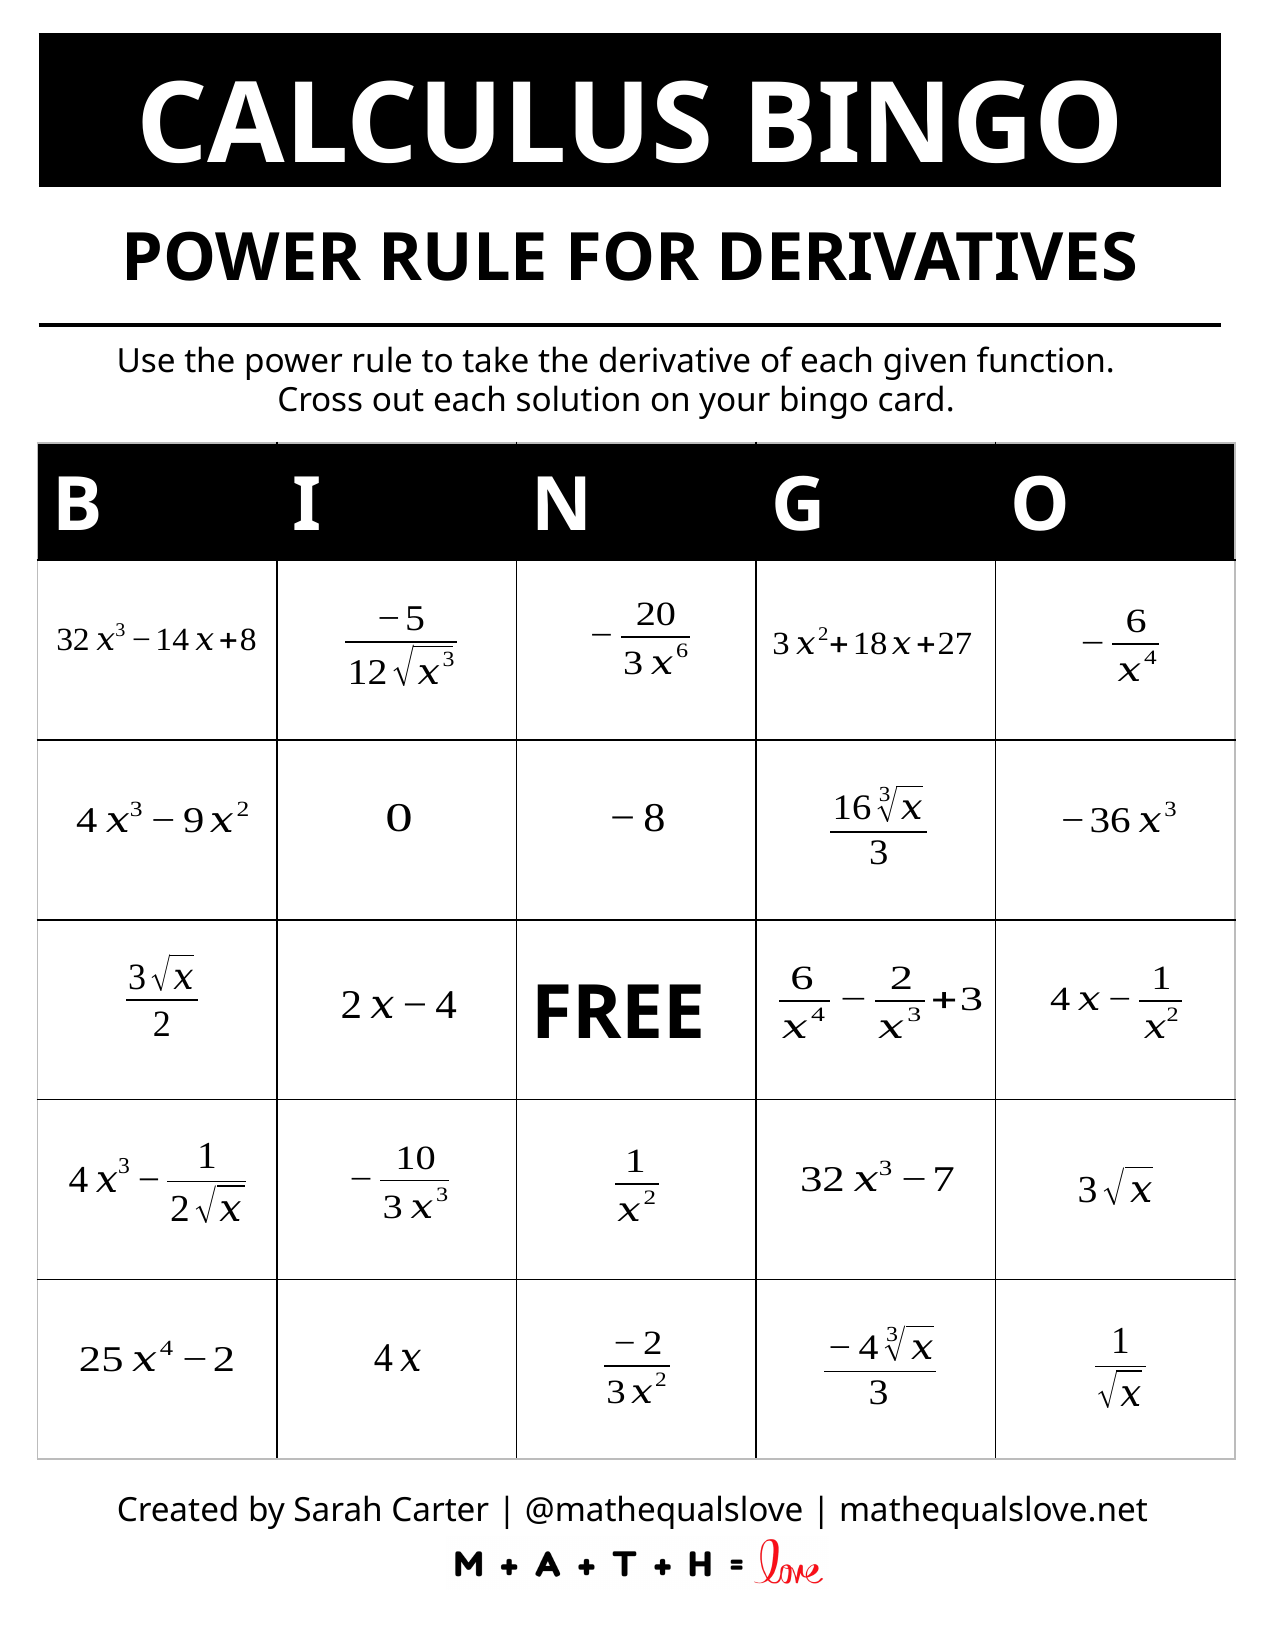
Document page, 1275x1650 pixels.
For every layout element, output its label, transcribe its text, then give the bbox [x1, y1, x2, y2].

table_cell [996, 921, 1234, 1099]
table_header B [38, 444, 276, 559]
table_cell [517, 1280, 755, 1458]
table_cell [517, 1100, 755, 1279]
text_box Created by Sarah Carter | @mathequalslove | mathequalslove.net [53, 1481, 1222, 1536]
table_cell [996, 741, 1234, 919]
table_cell [38, 921, 276, 1099]
table_cell [757, 561, 995, 739]
table_cell [757, 741, 995, 919]
table_cell [757, 921, 995, 1099]
table_header I [278, 444, 516, 559]
table_cell POWER RULE FOR DERIVATIVES [39, 187, 1221, 323]
table_cell [996, 561, 1234, 739]
table_cell [996, 1100, 1234, 1279]
table_cell [278, 921, 516, 1099]
table_cell [278, 561, 516, 739]
table_cell [278, 1100, 516, 1279]
table_cell [517, 741, 755, 919]
picture [446, 1536, 829, 1590]
table_cell [38, 1280, 276, 1458]
table_cell FREE [517, 921, 755, 1099]
table_cell [38, 1100, 276, 1279]
table_cell [996, 1280, 1234, 1458]
table_header O [996, 444, 1234, 559]
table_cell [517, 561, 755, 739]
table_cell [38, 561, 276, 739]
table_header G [757, 444, 995, 559]
text_box Use the power rule to take the derivative of each given function. Cross out each solution on your bingo card. [28, 331, 1214, 426]
table_cell [38, 741, 276, 919]
table_header CALCULUS BINGO [39, 36, 1221, 183]
table_cell [278, 1280, 516, 1458]
table_header N [517, 444, 755, 559]
table_cell [278, 741, 516, 919]
table_cell [757, 1100, 995, 1279]
table_cell [757, 1280, 995, 1458]
